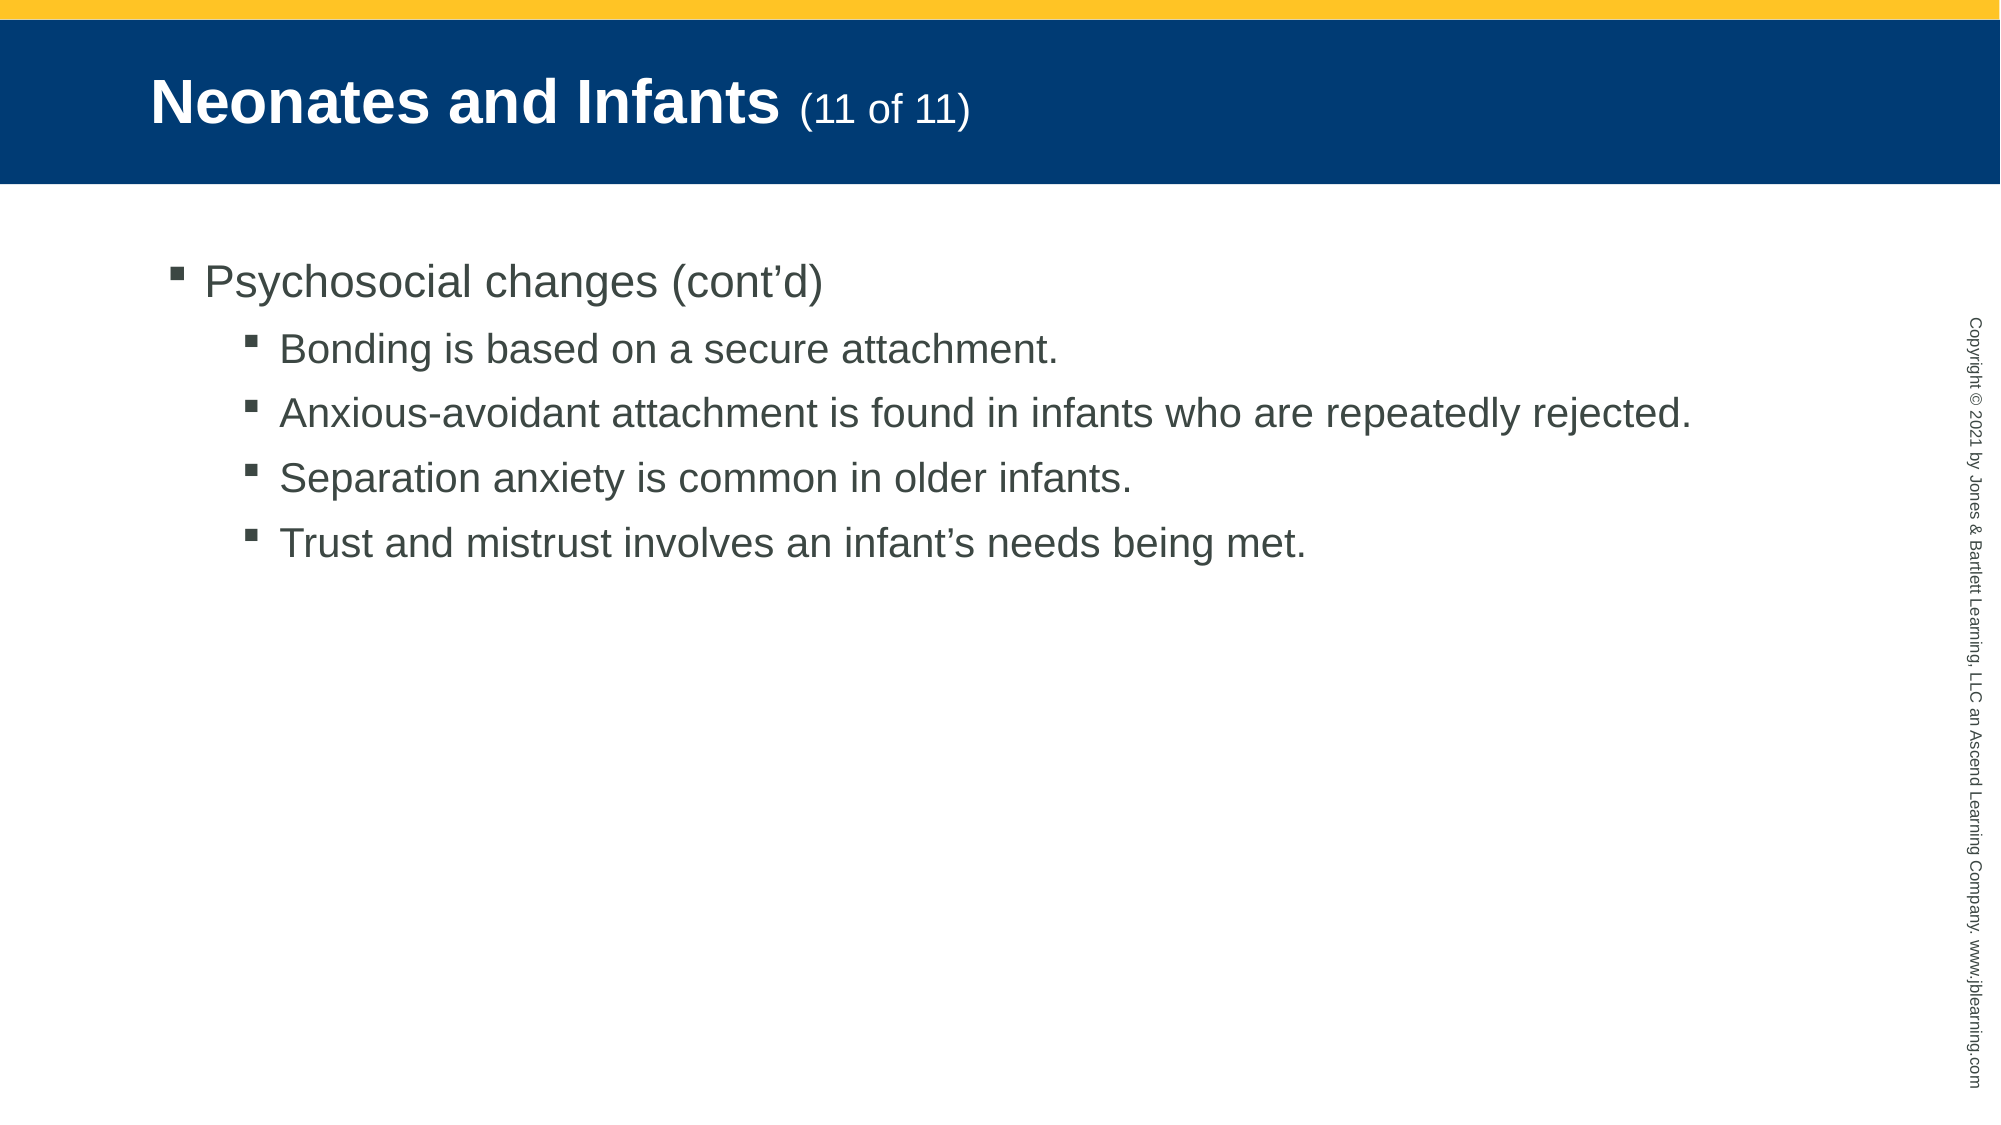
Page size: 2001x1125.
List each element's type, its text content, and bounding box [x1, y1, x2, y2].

title Neonates and Infants (11 of 11) [0, 19, 2000, 185]
list Psychosocial changes (cont’d) Bonding is based on a secure attachment. Anxious-avoidant attachment is found in infants who are repeatedly rejected. Separation anxiety is common in older infants. Trust and mistrust involves an infant’s needs being met. [151, 244, 1840, 1016]
